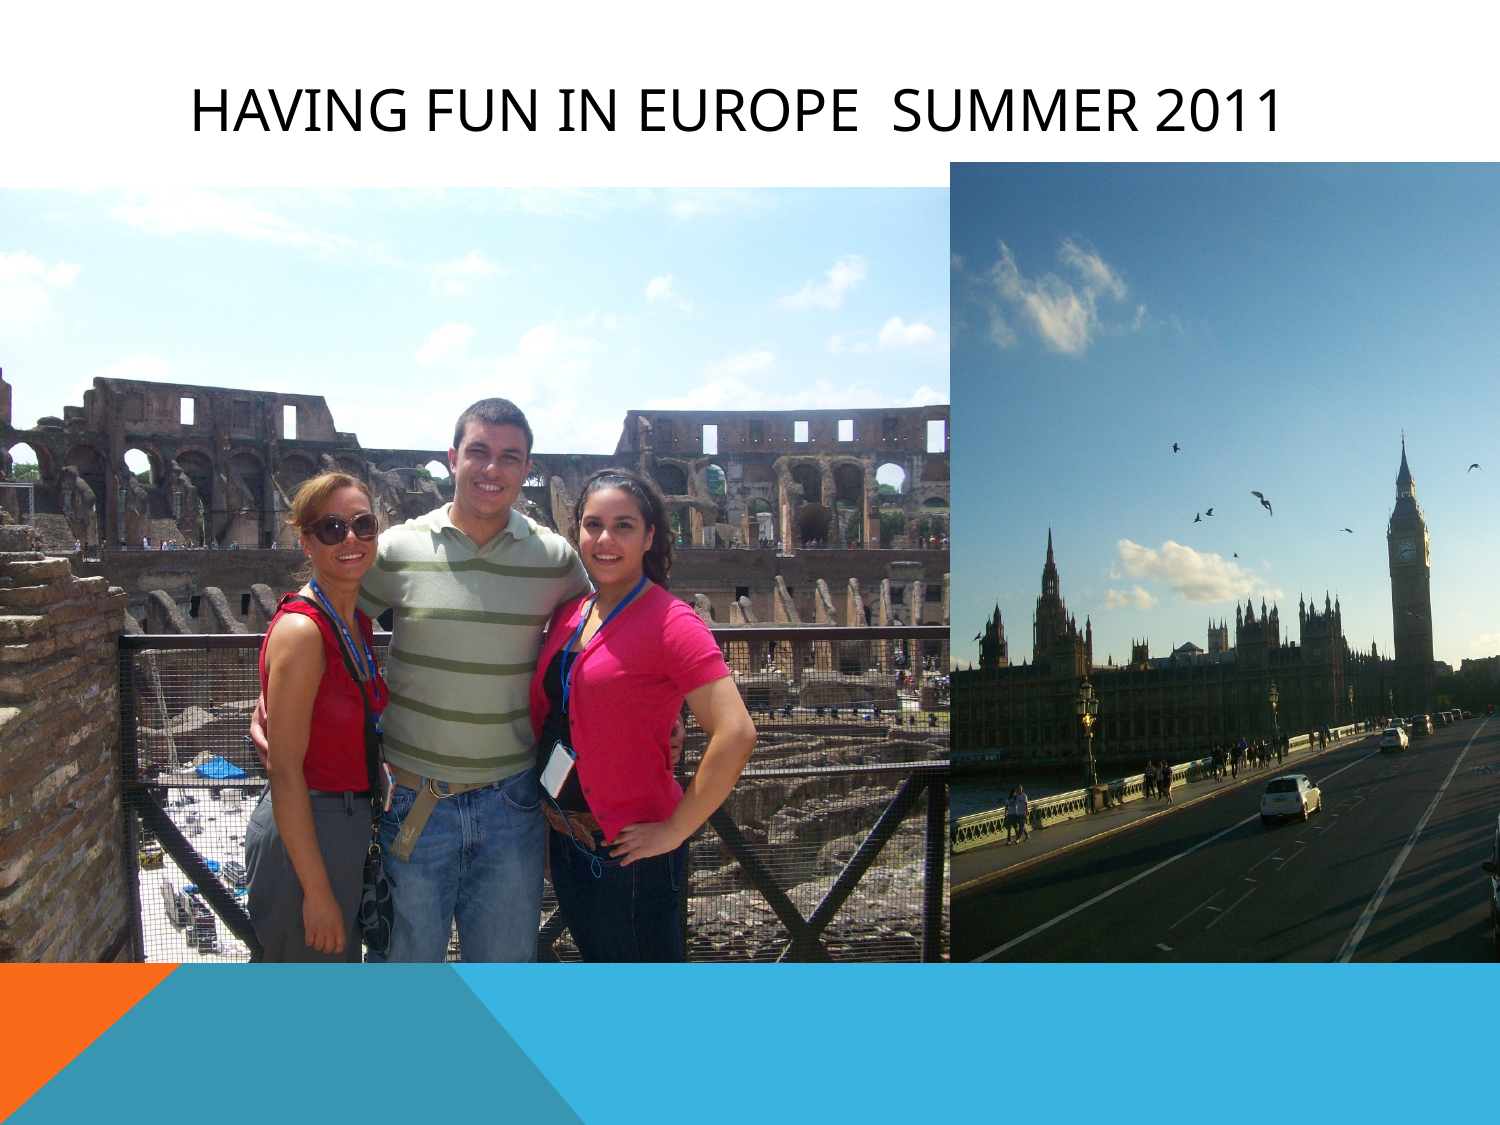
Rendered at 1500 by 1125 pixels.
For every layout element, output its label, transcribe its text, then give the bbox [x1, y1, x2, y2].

picture [0, 162, 1500, 963]
title HAVING FUN IN EUROPE SUMMER 2011 [174, 14, 1409, 185]
